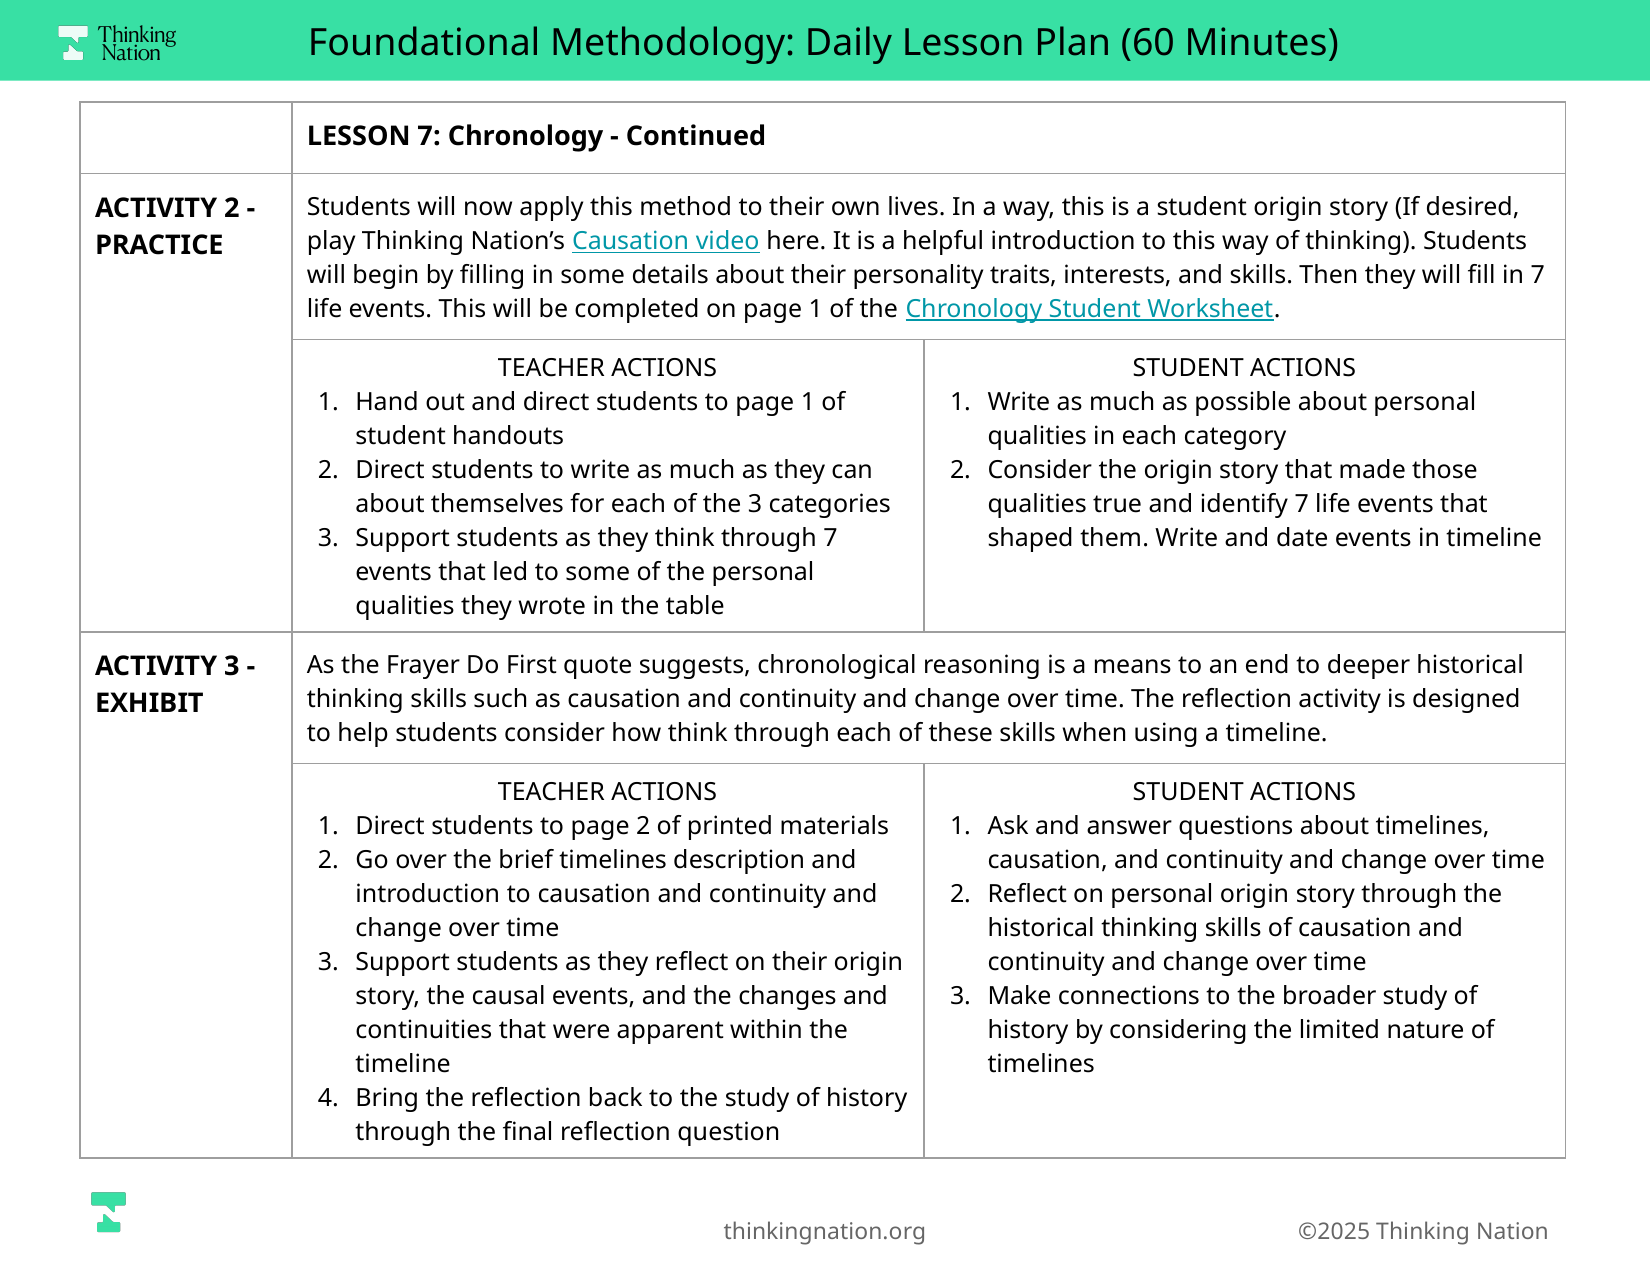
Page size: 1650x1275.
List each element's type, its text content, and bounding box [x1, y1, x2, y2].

table_cell STUDENT ACTIONS Write as much as possible about personal qualities in each category Consider the origin story that made those qualities true and identify 7 life events that shaped them. Write and date events in timeline [925, 340, 1565, 631]
text_box ©2025 Thinking Nation [1174, 1200, 1566, 1240]
table_cell STUDENT ACTIONS Ask and answer questions about timelines, causation, and continuity and change over time Reflect on personal origin story through the historical thinking skills of causation and continuity and change over time Make connections to the broader study of history by considering the limited nature of timelines [925, 764, 1565, 1157]
table_cell ACTIVITY 2 - PRACTICE [81, 174, 291, 631]
picture [45, 14, 180, 71]
table_cell Students will now apply this method to their own lives. In a way, this is a student origin story (If desired, play Thinking Nation’s Causation video here. It is a helpful introduction to this way of thinking). Students will begin by filling in some details about their personality traits, interests, and skills. Then they will fill in 7 life events. This will be completed on page 1 of the Chronology Student Worksheet. [293, 174, 1565, 339]
text_box Foundational Methodology: Daily Lesson Plan (60 Minutes) [0, 0, 1650, 81]
table_cell TEACHER ACTIONS Hand out and direct students to page 1 of student handouts Direct students to write as much as they can about themselves for each of the 3 categories Support students as they think through 7 events that led to some of the personal qualities they wrote in the table [293, 340, 923, 631]
text_box thinkingnation.org [629, 1200, 1021, 1240]
table_header [81, 103, 291, 173]
picture [80, 1184, 136, 1240]
table_cell TEACHER ACTIONS Direct students to page 2 of printed materials Go over the brief timelines description and introduction to causation and continuity and change over time Support students as they reflect on their origin story, the causal events, and the changes and continuities that were apparent within the timeline Bring the reflection back to the study of history through the final reflection question [293, 764, 923, 1157]
table_header LESSON 7: Chronology - Continued [293, 103, 1565, 173]
table_cell As the Frayer Do First quote suggests, chronological reasoning is a means to an end to deeper historical thinking skills such as causation and continuity and change over time. The reflection activity is designed to help students consider how think through each of these skills when using a timeline. [293, 633, 1565, 763]
table_cell ACTIVITY 3 - EXHIBIT [81, 633, 291, 1157]
